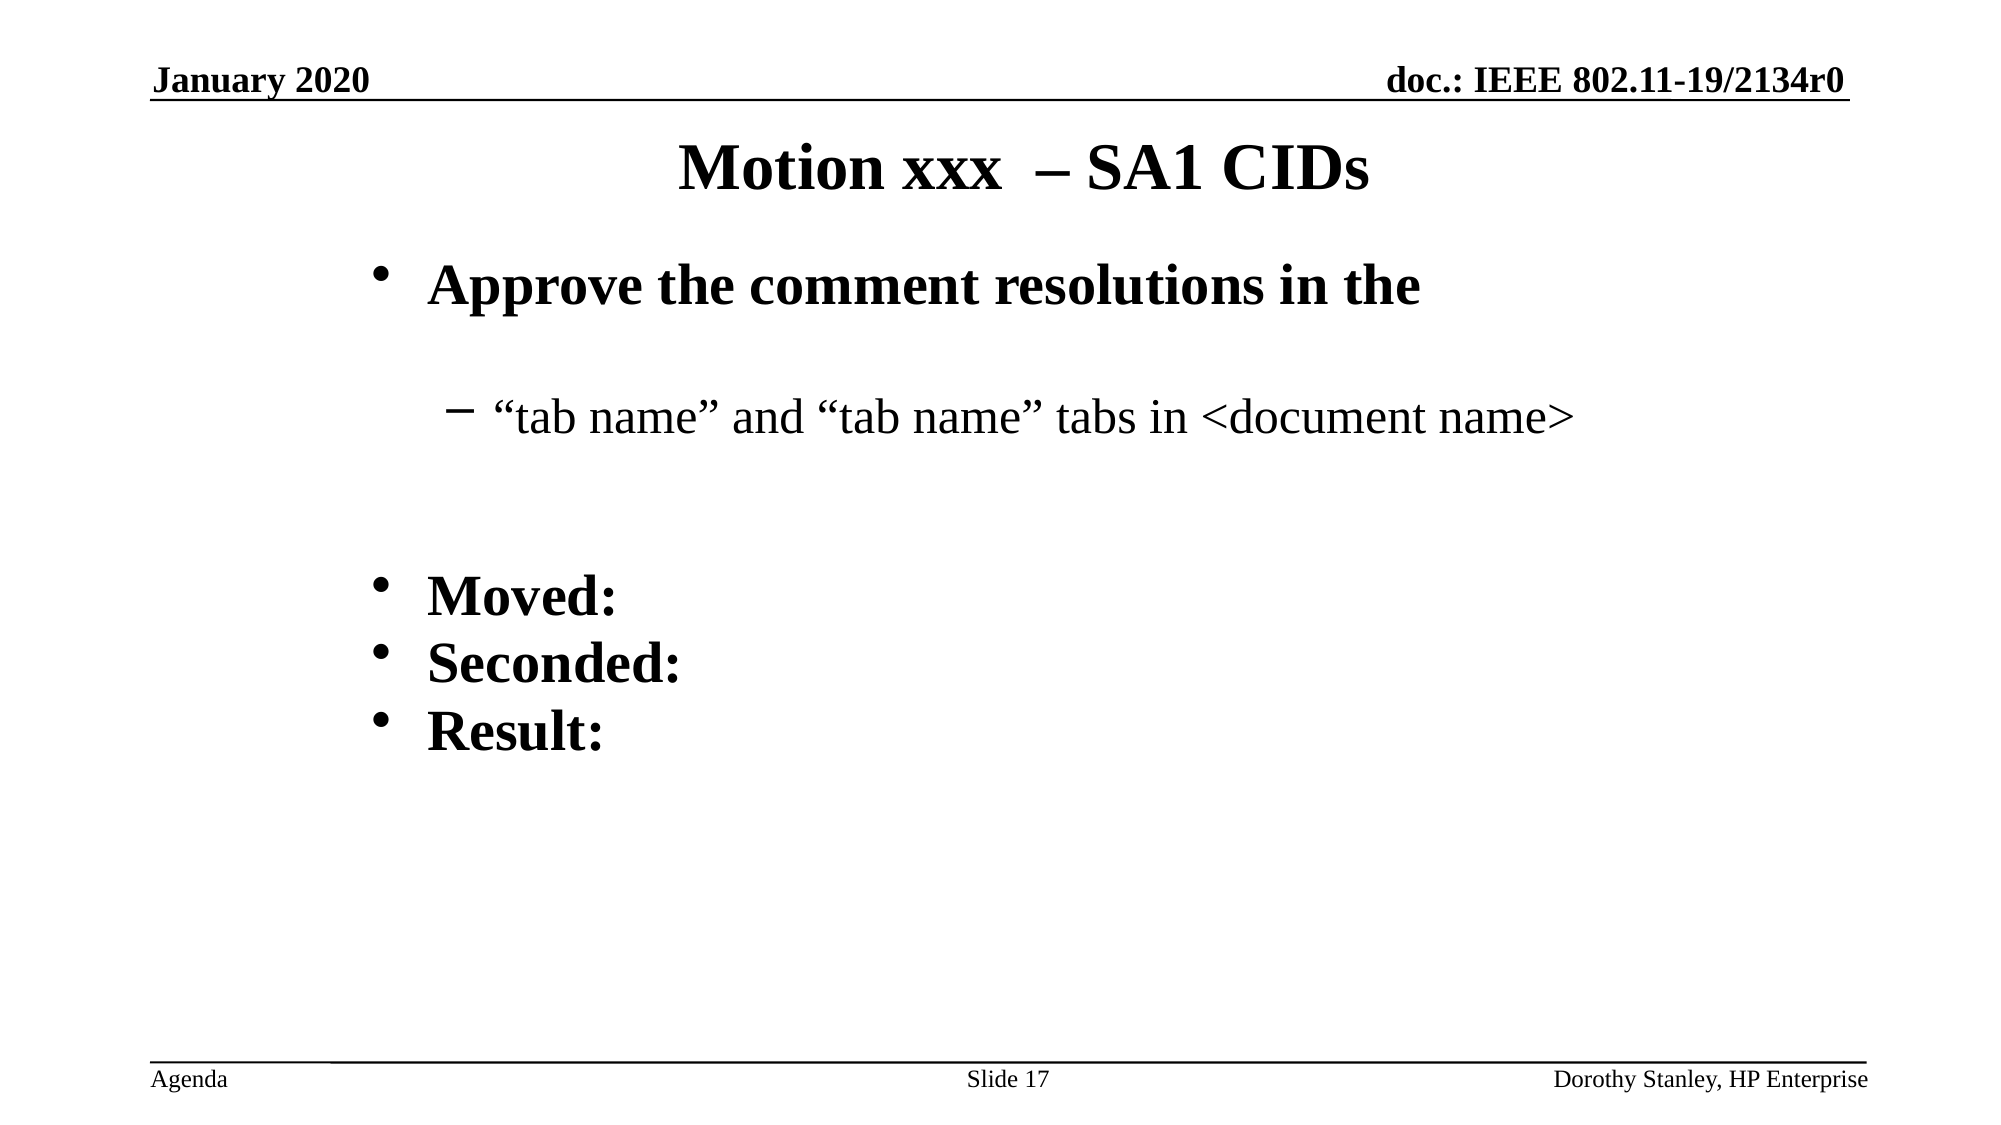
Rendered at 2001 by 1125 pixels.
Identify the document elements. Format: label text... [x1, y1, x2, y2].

title Motion xxx – SA1 CIDs [200, 75, 1850, 250]
slide_number Slide 17 [966, 1062, 1051, 1093]
list Approve the comment resolutions in the “tab name” and “tab name” tabs in <document name> Moved: Seconded: Result: [356, 251, 1911, 1002]
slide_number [152, 54, 567, 100]
footer Dorothy Stanley, HP Enterprise [1549, 1062, 1869, 1093]
